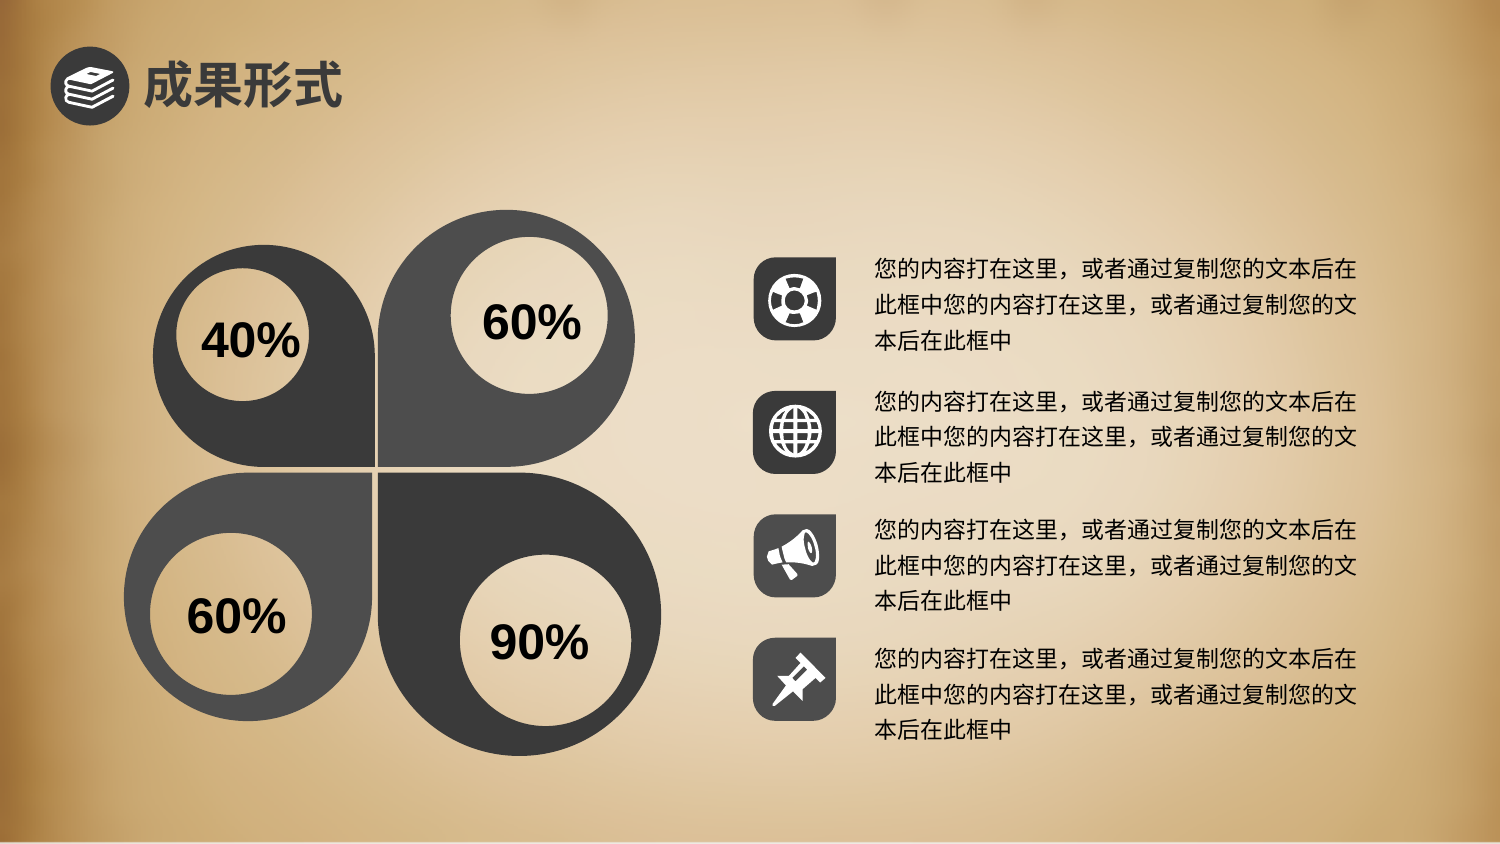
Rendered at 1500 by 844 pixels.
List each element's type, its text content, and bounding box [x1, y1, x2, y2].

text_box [753, 257, 836, 341]
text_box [123, 472, 373, 722]
text_box 您的内容打在这里，或者通过复制您的文本后在此框中您的内容打在这里，或者通过复制您的文本后在此框中 [859, 371, 1376, 494]
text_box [753, 514, 836, 598]
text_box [377, 472, 662, 756]
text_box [377, 209, 635, 467]
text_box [152, 244, 375, 467]
text_box 您的内容打在这里，或者通过复制您的文本后在此框中您的内容打在这里，或者通过复制您的文本后在此框中 [859, 629, 1376, 751]
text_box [51, 47, 129, 125]
text_box 您的内容打在这里，或者通过复制您的文本后在此框中您的内容打在这里，或者通过复制您的文本后在此框中 [859, 239, 1376, 362]
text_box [752, 390, 836, 474]
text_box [752, 637, 836, 721]
picture [0, 0, 1500, 844]
text_box 您的内容打在这里，或者通过复制您的文本后在此框中您的内容打在这里，或者通过复制您的文本后在此框中 [859, 500, 1376, 622]
text_box 成果形式 [128, 46, 411, 121]
